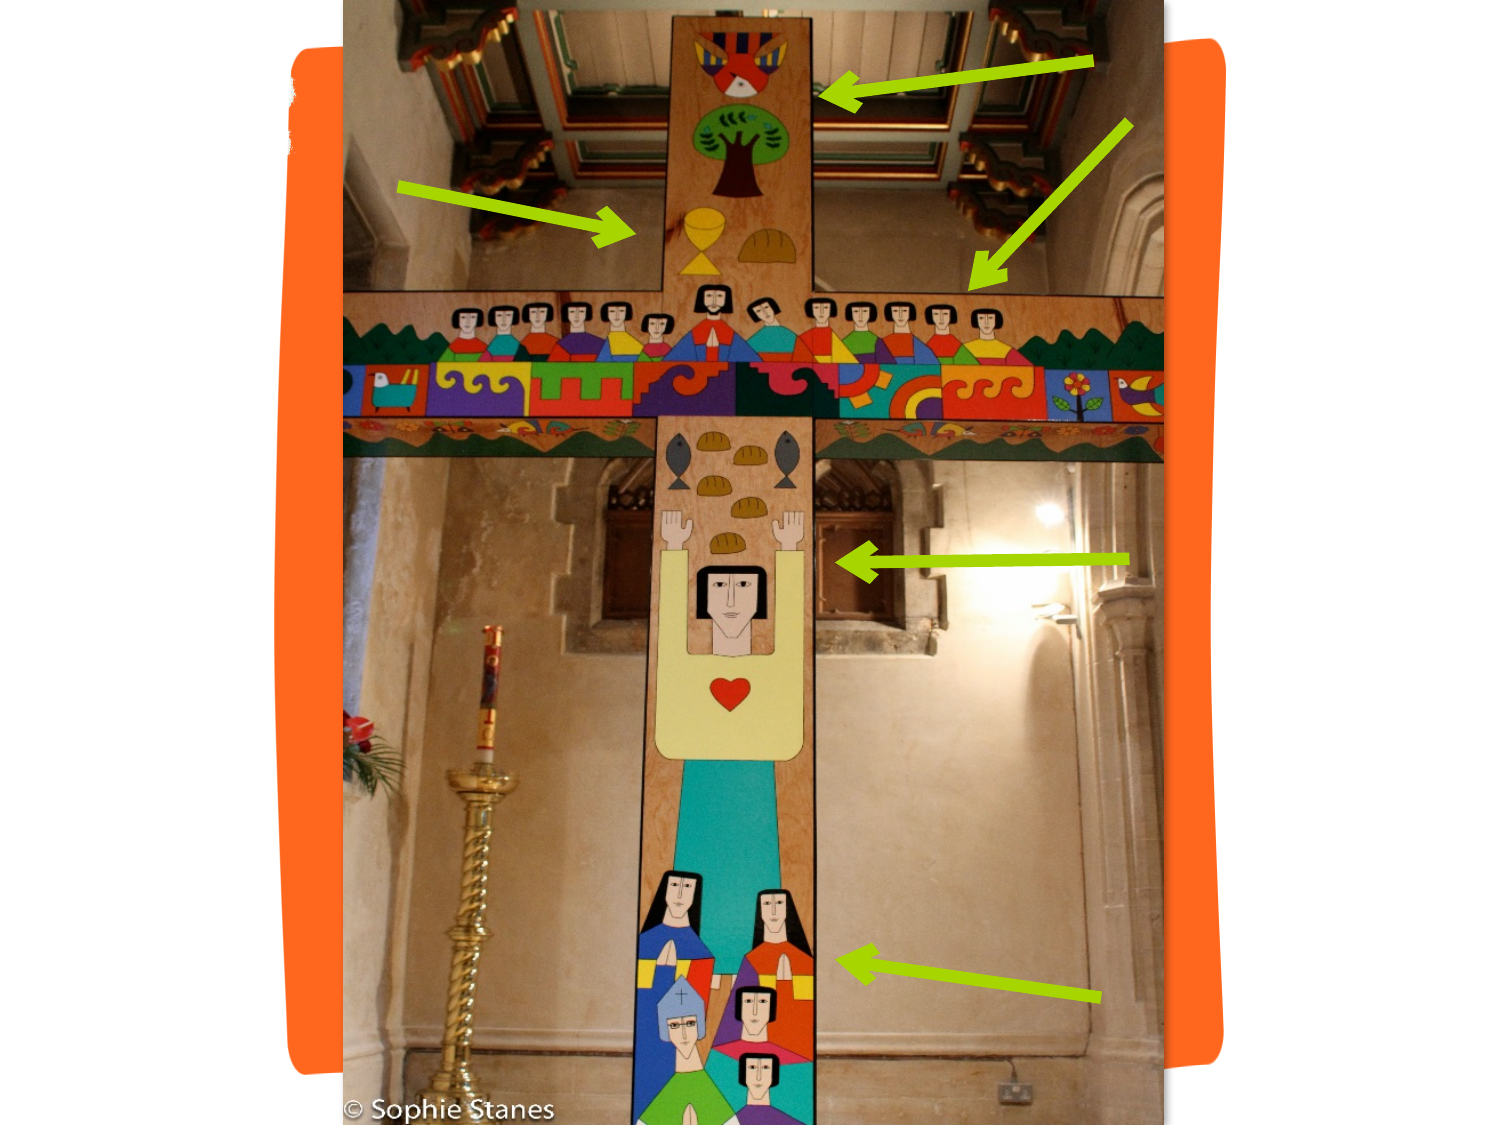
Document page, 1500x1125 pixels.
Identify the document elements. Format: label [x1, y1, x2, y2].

text_box [834, 959, 1102, 998]
list [342, 0, 1164, 1125]
text_box [967, 121, 1130, 292]
text_box [817, 60, 1094, 97]
text_box [397, 186, 637, 235]
text_box [834, 558, 1130, 563]
picture [1164, 20, 1231, 1105]
picture [269, 20, 342, 1105]
